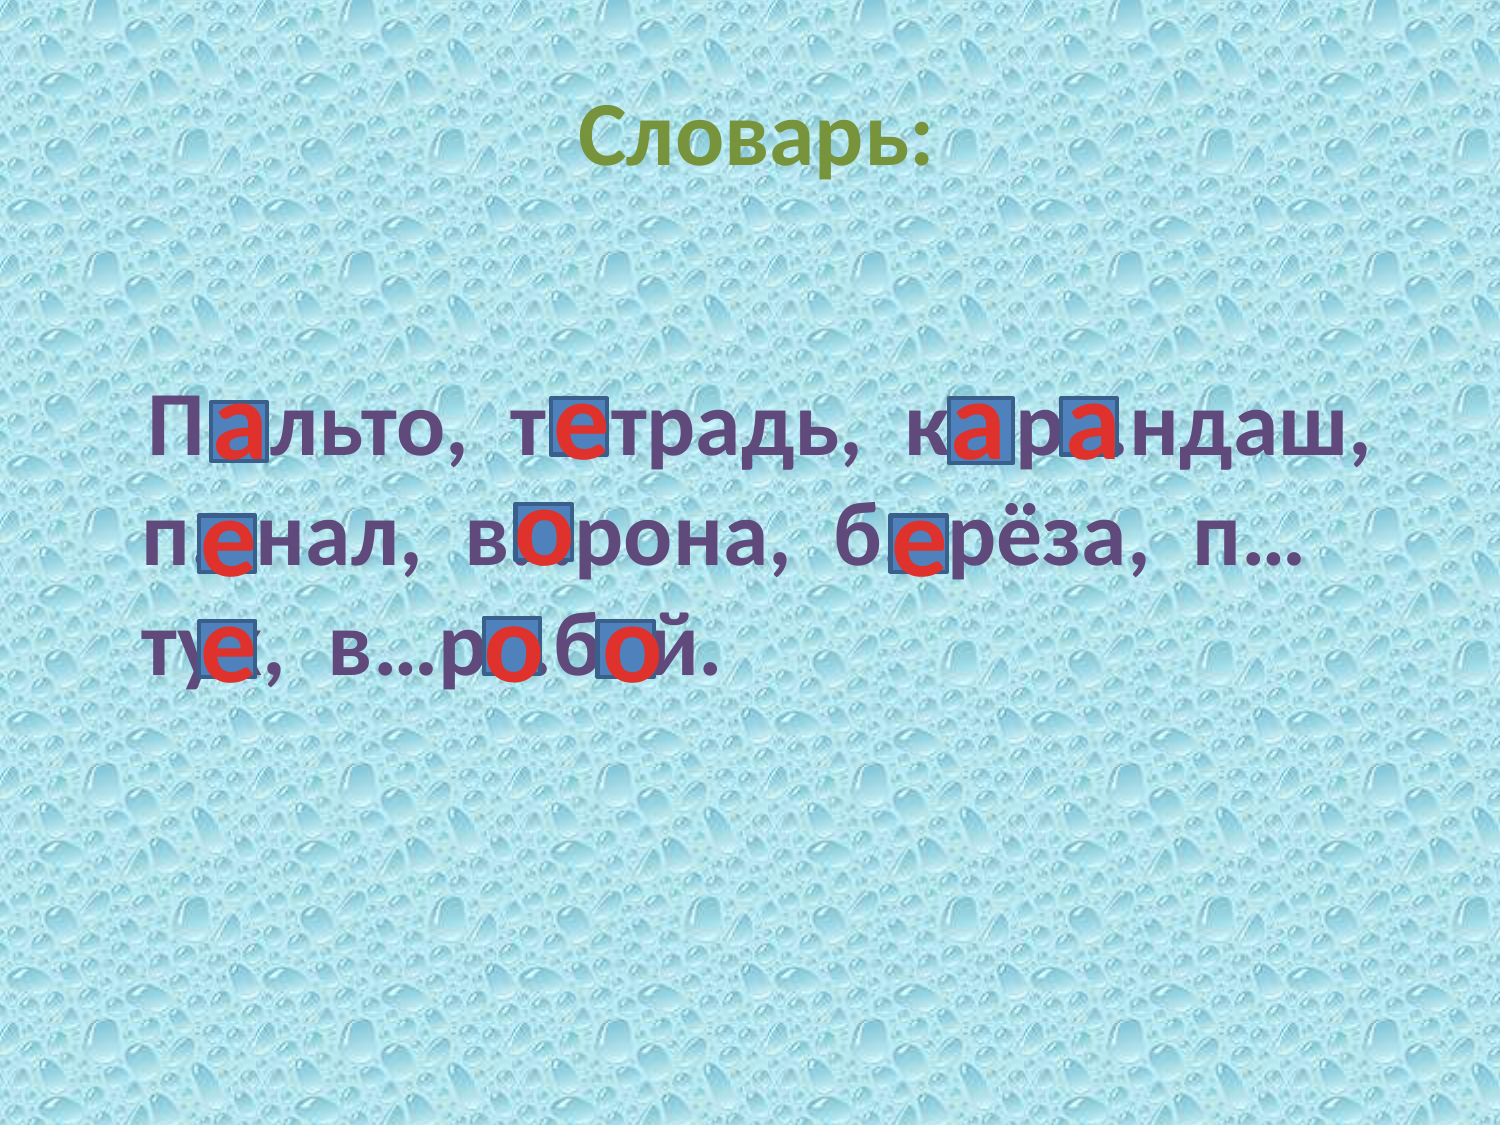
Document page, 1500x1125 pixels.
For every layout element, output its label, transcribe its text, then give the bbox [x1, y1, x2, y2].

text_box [878, 339, 1079, 515]
picture [0, 0, 1500, 1125]
title Словарь: [82, 35, 1432, 223]
list П…льто, т…традь, к…р…ндаш, п…нал, в…рона, б…рёза, п…тух, в…р…бей. [70, 257, 1421, 1001]
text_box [611, 562, 716, 715]
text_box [855, 456, 985, 609]
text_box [128, 339, 352, 455]
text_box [1079, 339, 1155, 492]
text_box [538, 339, 622, 443]
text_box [456, 445, 634, 560]
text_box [116, 562, 340, 715]
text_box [23, 456, 434, 609]
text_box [421, 562, 610, 715]
